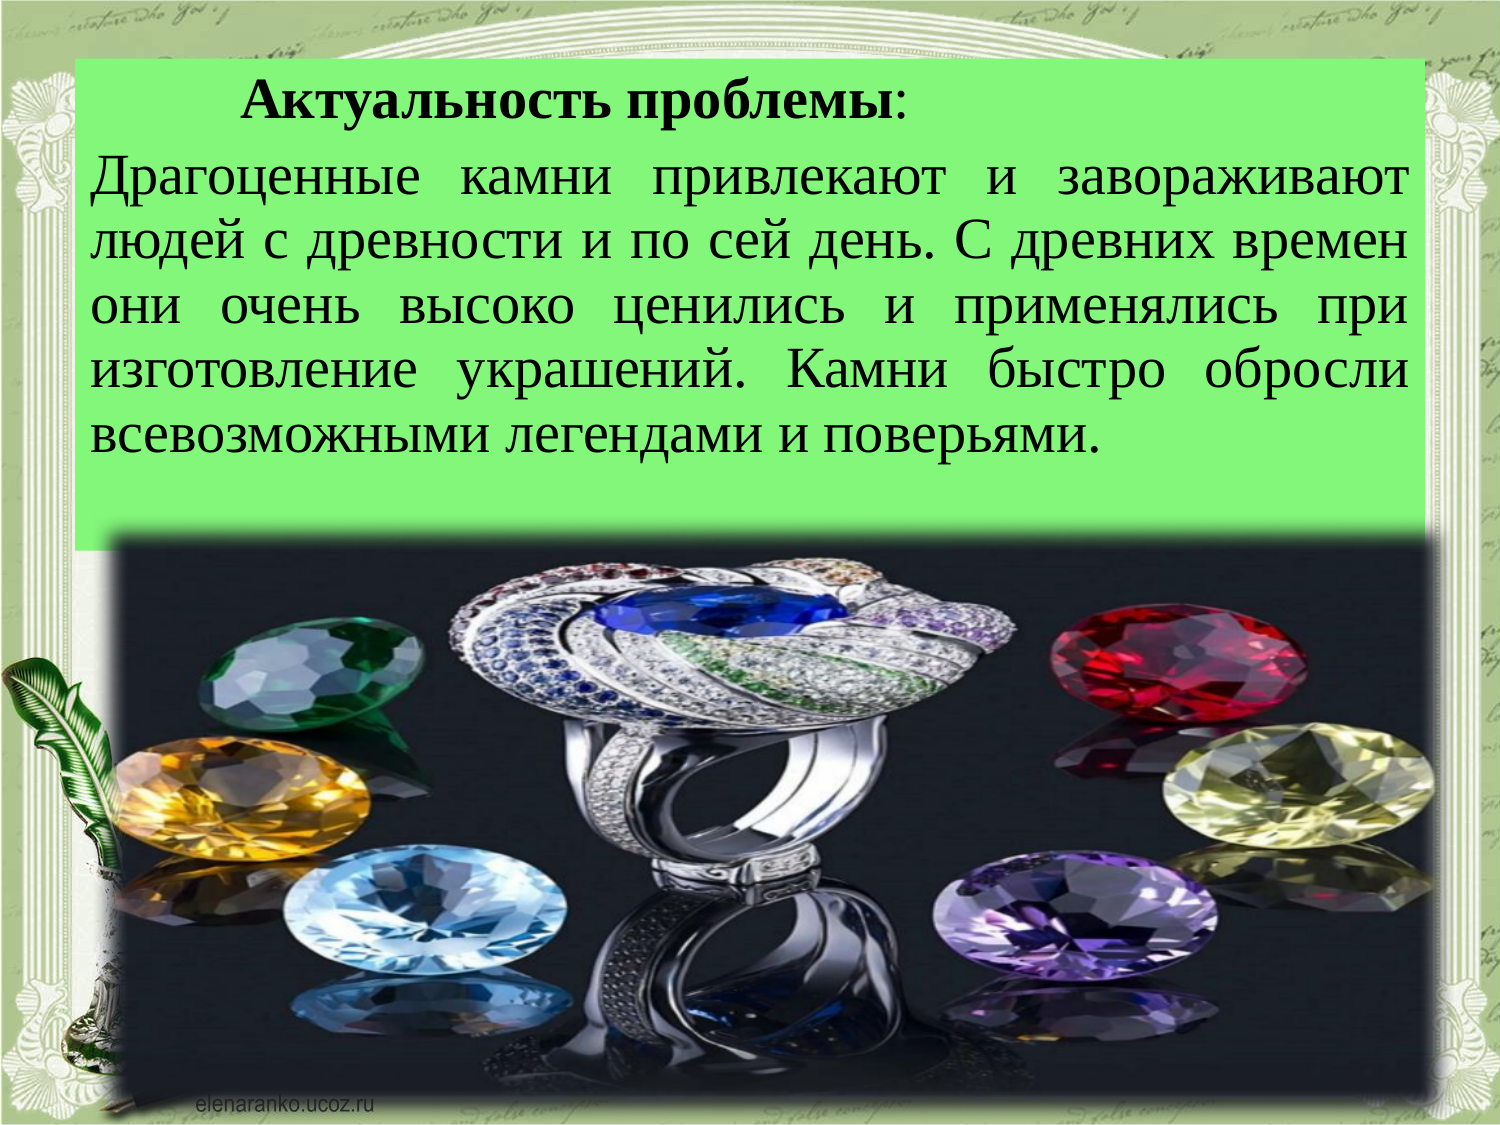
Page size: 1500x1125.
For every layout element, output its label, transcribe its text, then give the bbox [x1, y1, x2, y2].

picture [0, 0, 1500, 1125]
list Актуальность проблемы: Драгоценные камни привлекают и завораживают людей с древности и по сей день. С древних времен они очень высоко ценились и применялись при изготовление украшений. Камни быстро обросли всевозможными легендами и поверьями. [75, 58, 1425, 551]
